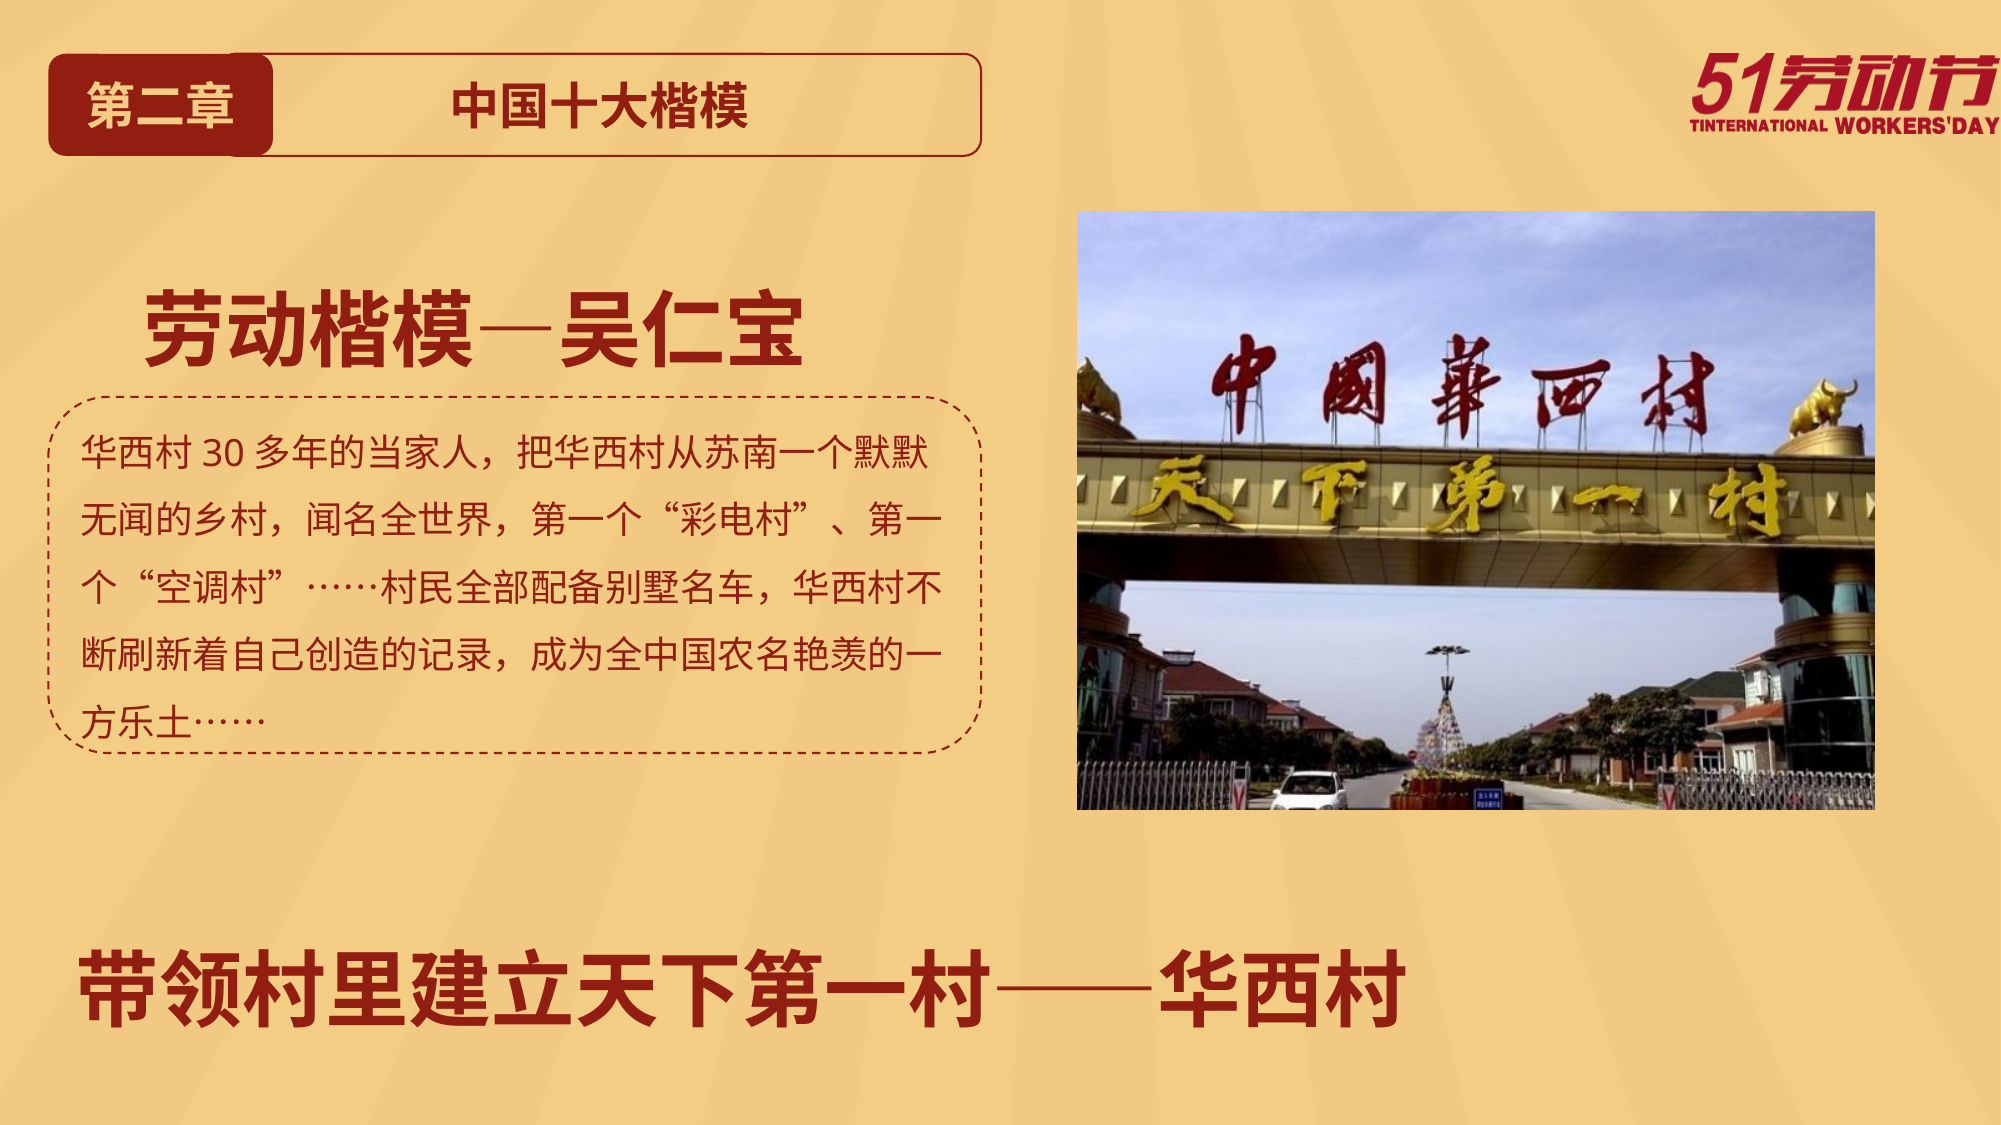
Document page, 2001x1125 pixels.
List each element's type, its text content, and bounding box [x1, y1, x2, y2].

text_box 华西村30多年的当家人，把华西村从苏南一个默默无闻的乡村，闻名全世界，第一个“彩电村”、第一个“空调村”……村民全部配备别墅名车，华西村不断刷新着自己创造的记录，成为全中国农名艳羡的一方乐土…… [47, 395, 983, 755]
text_box 劳动楷模—吴仁宝 [47, 249, 903, 355]
picture [1690, 53, 2000, 134]
picture [1077, 211, 1875, 810]
text_box 带领村里建立天下第一村——华西村 [47, 830, 1934, 1094]
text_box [48, 53, 982, 156]
